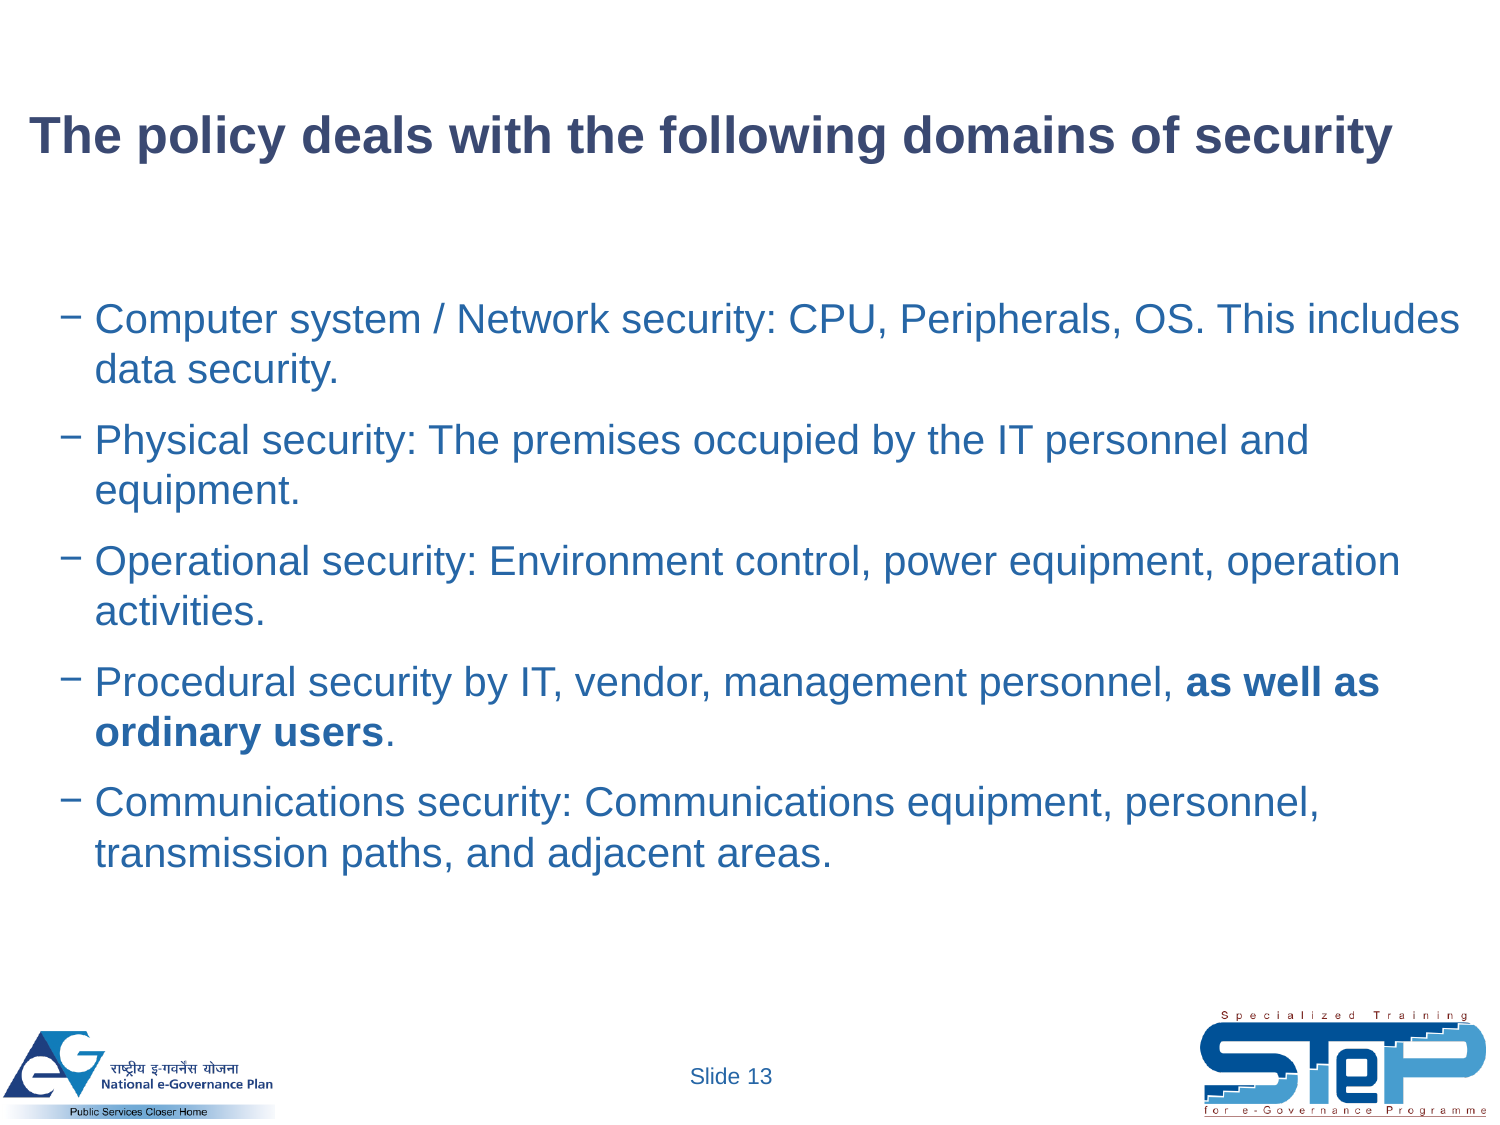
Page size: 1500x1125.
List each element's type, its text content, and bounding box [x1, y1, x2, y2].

list Computer system / Network security: CPU, Peripherals, OS. This includes data security. Physical security: The premises occupied by the IT personnel and equipment. Operational security: Environment control, power equipment, operation activities. Procedural security by IT, vendor, management personnel, as well as ordinary users. Communications security: Communications equipment, personnel, transmission paths, and adjacent areas. [29, 291, 1470, 1001]
picture [2, 1031, 275, 1119]
title The policy deals with the following domains of security [29, 101, 1470, 226]
picture [1200, 1011, 1486, 1117]
